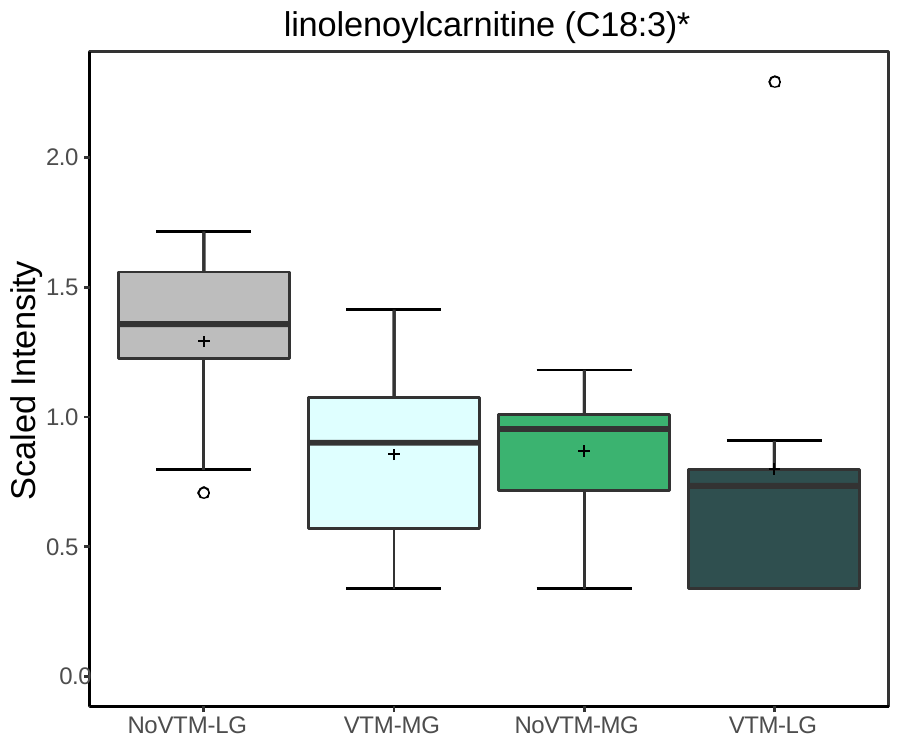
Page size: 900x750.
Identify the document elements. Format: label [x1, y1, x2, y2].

slide_number [125, 713, 257, 750]
text_box [44, 139, 82, 171]
text_box [44, 529, 82, 560]
text_box [83, 50, 891, 738]
footer [57, 661, 95, 750]
text_box [1, 256, 82, 503]
text_box [281, 0, 697, 44]
